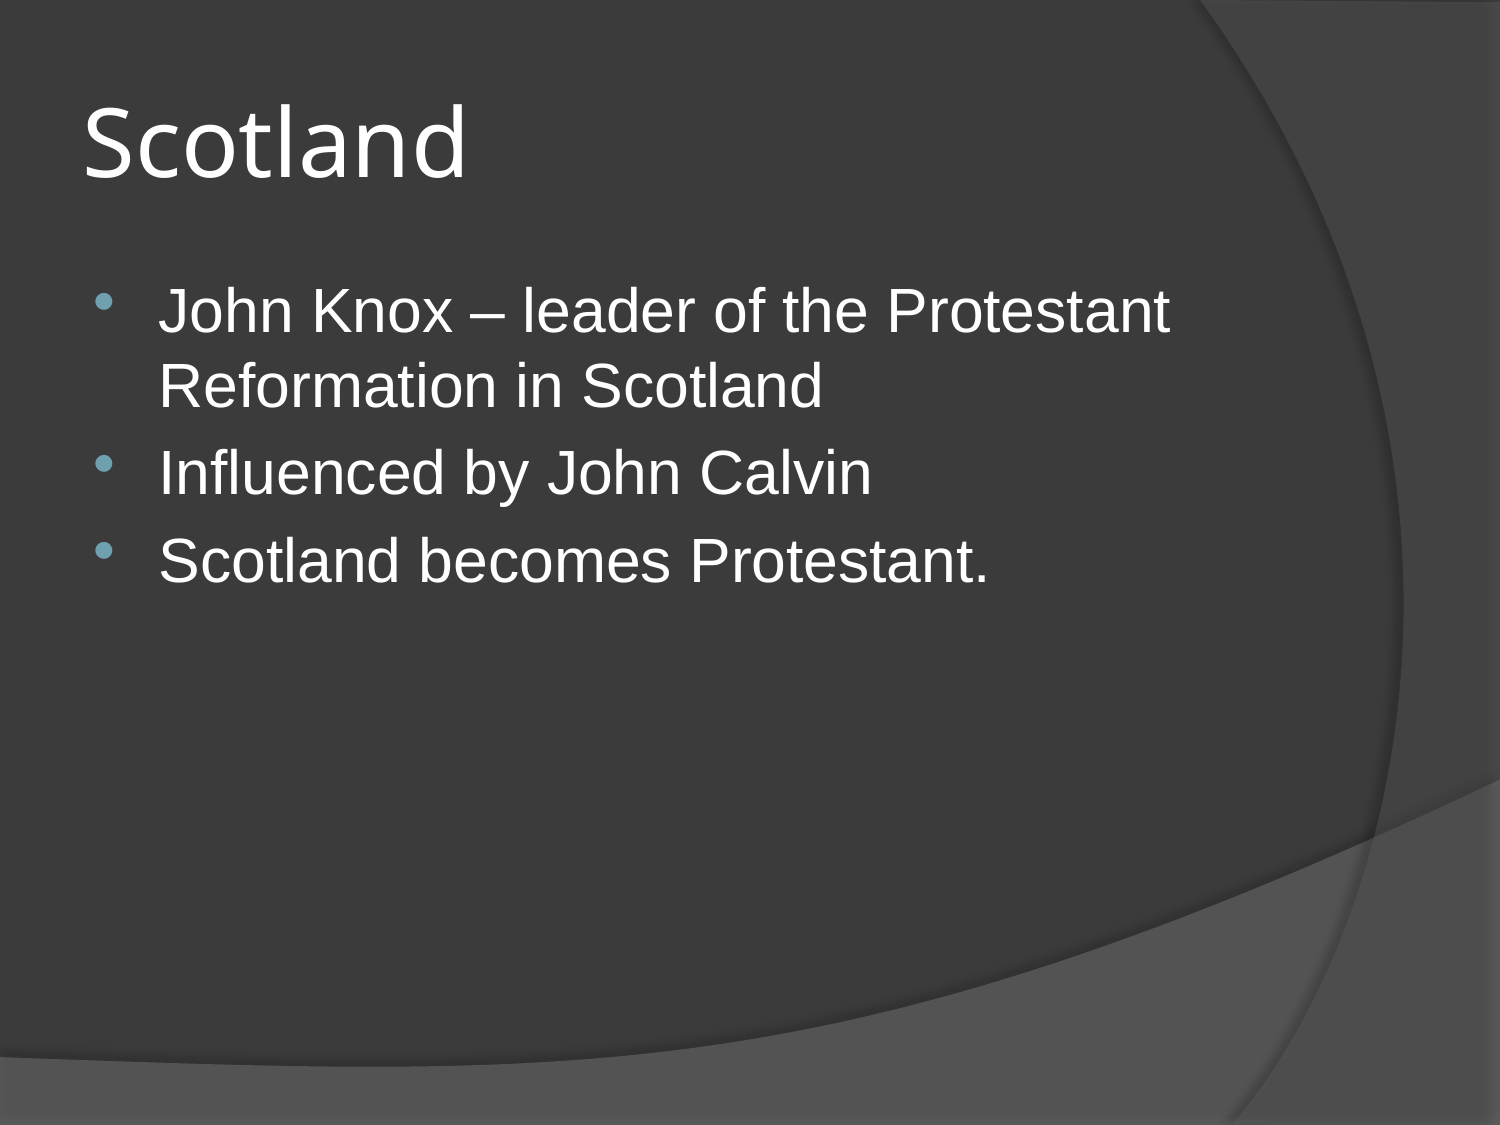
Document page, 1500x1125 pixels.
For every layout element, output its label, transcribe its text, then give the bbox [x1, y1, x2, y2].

title Scotland [75, 45, 1300, 233]
list John Knox – leader of the Protestant Reformation in Scotland Influenced by John Calvin Scotland becomes Protestant. [75, 262, 1300, 1005]
